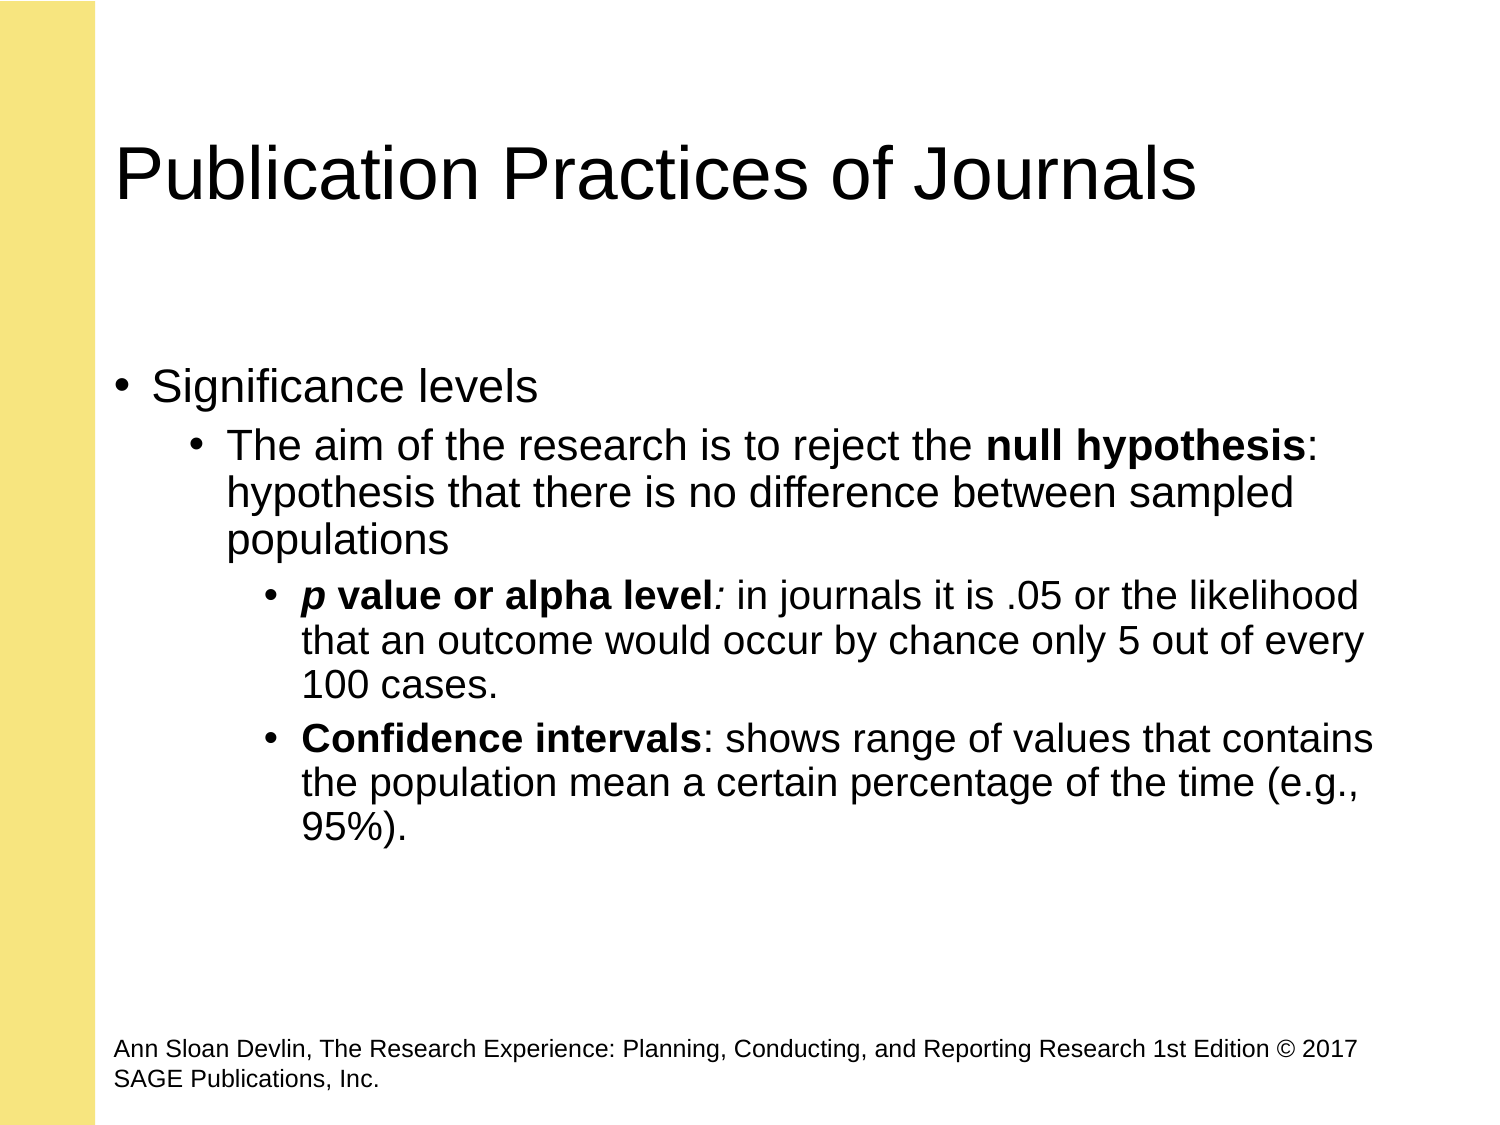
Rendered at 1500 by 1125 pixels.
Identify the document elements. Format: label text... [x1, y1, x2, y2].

title Publication Practices of Journals [99, 115, 1226, 236]
picture [0, 1, 96, 1125]
list Significance levels The aim of the research is to reject the null hypothesis: hypothesis that there is no difference between sampled populations p value or alpha level: in journals it is .05 or the likelihood that an outcome would occur by chance only 5 out of every 100 cases. Confidence intervals: shows range of values that contains the population mean a certain percentage of the time (e.g., 95%). [98, 354, 1441, 879]
